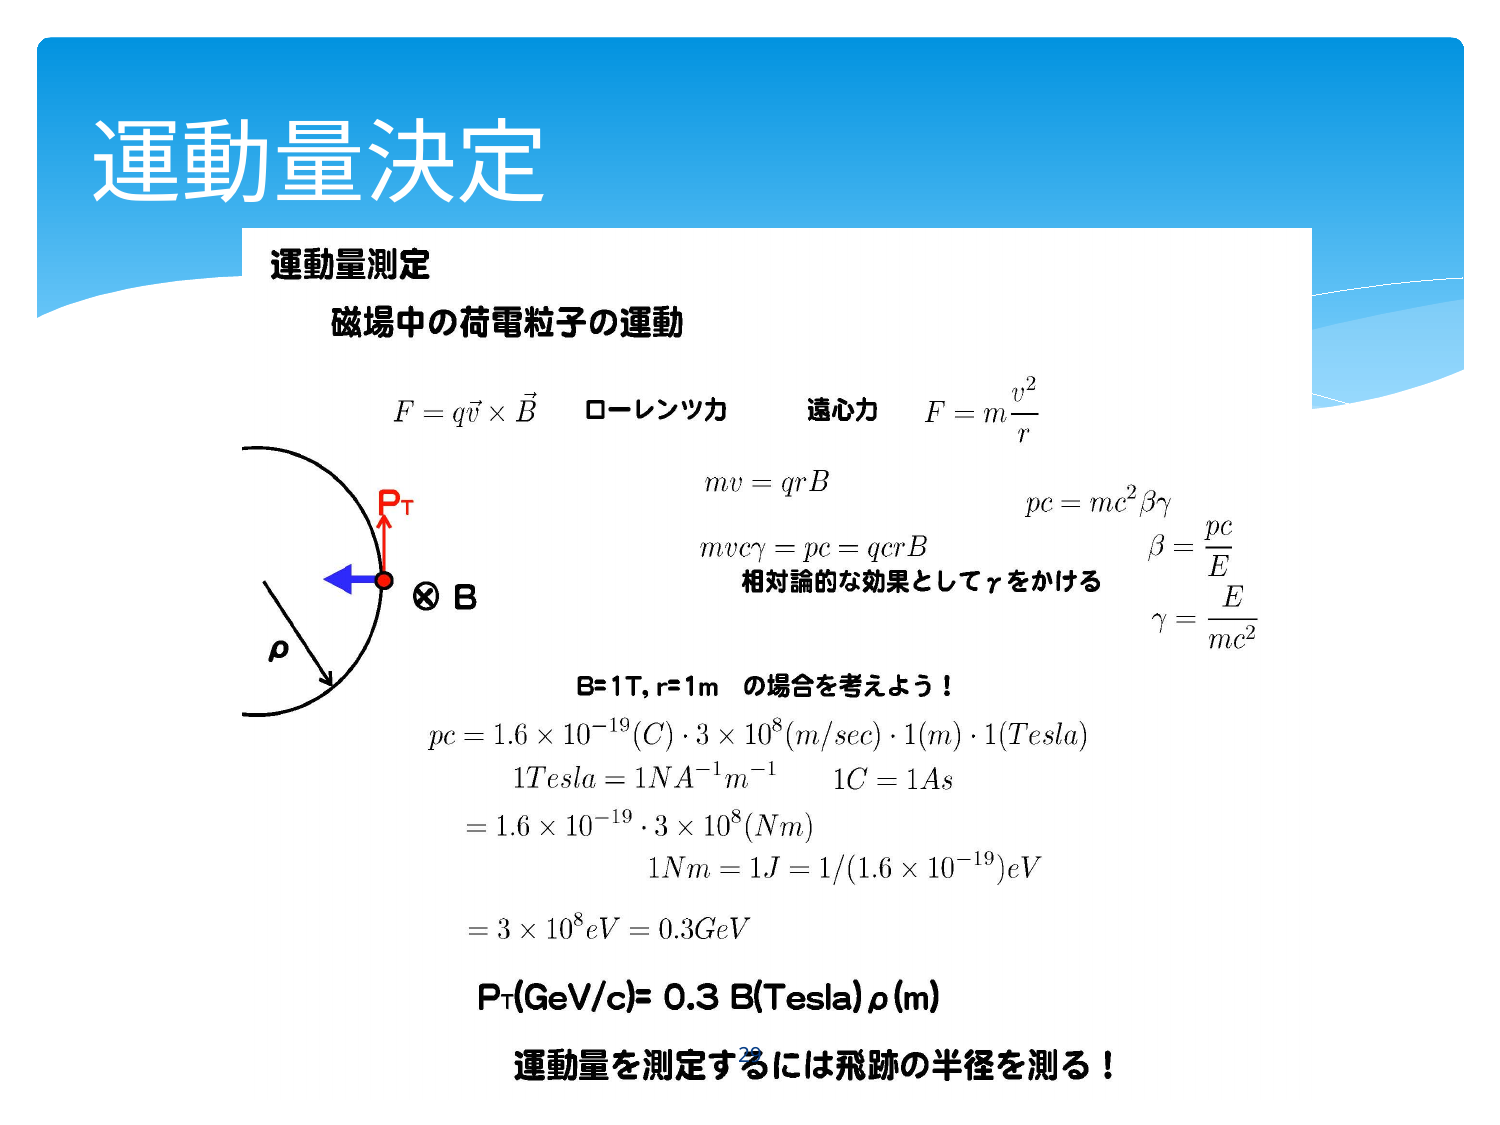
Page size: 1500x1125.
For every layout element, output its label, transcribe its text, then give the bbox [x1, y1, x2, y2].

title 運動量決定 [75, 55, 1425, 226]
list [0, 228, 1500, 1100]
